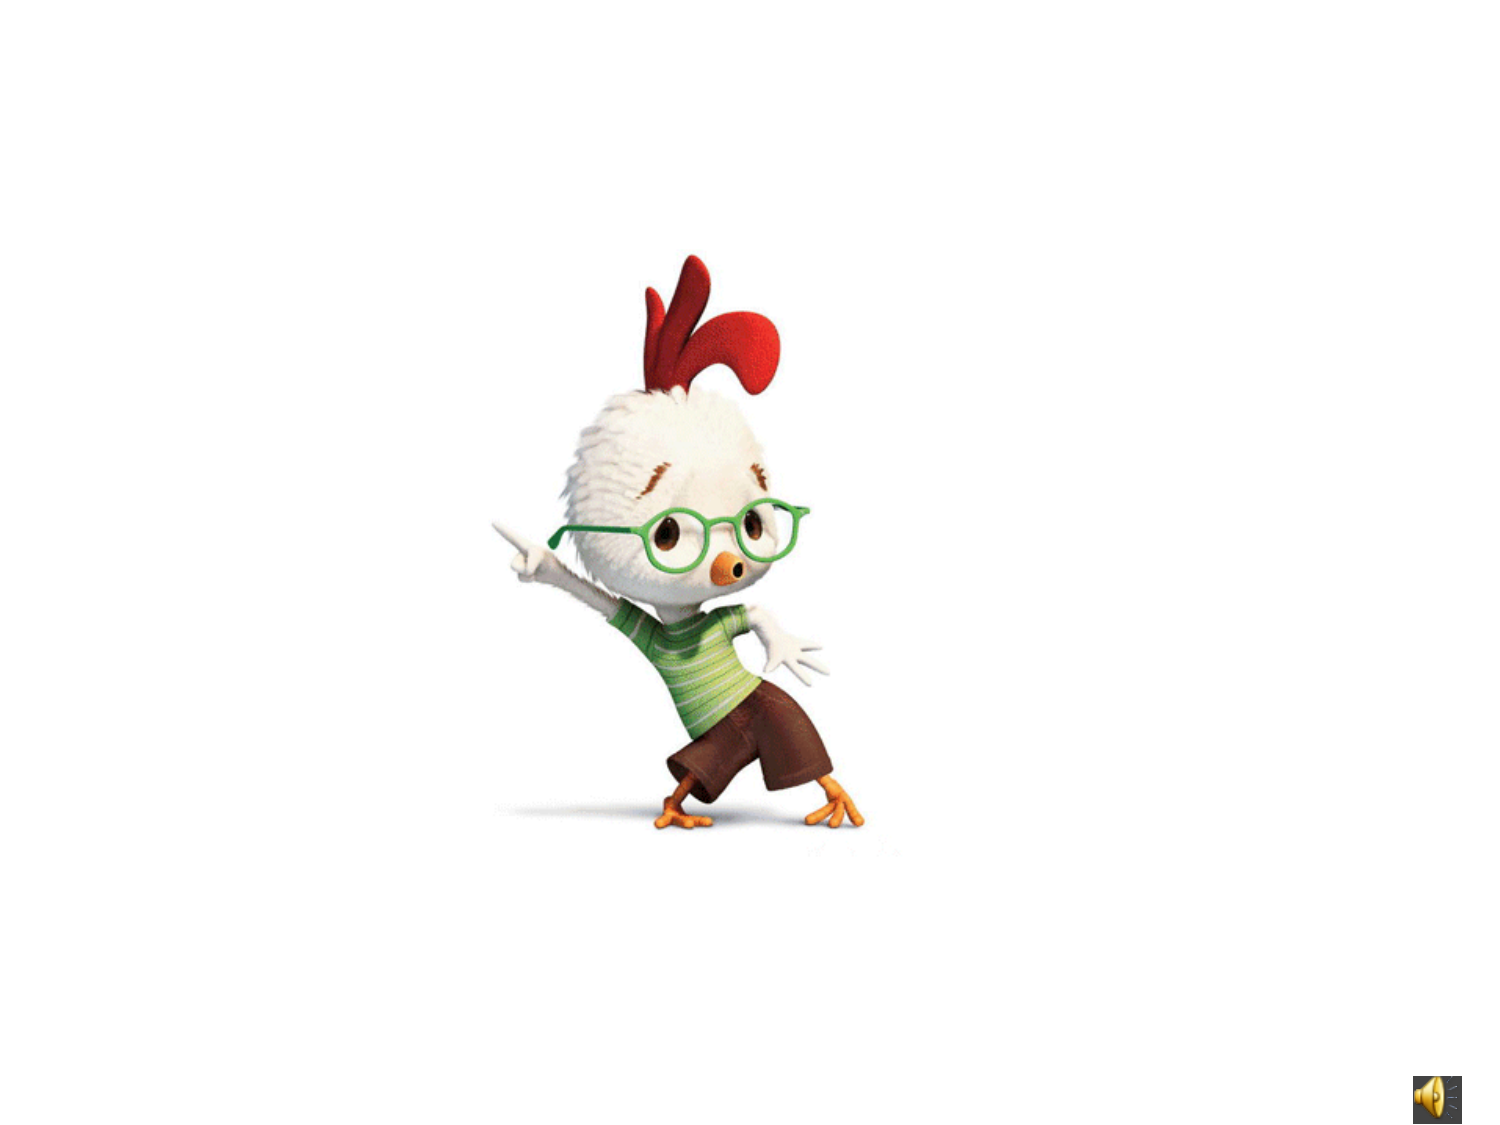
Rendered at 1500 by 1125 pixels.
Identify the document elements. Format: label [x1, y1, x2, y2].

picture [1412, 1074, 1463, 1125]
picture [445, 234, 904, 860]
